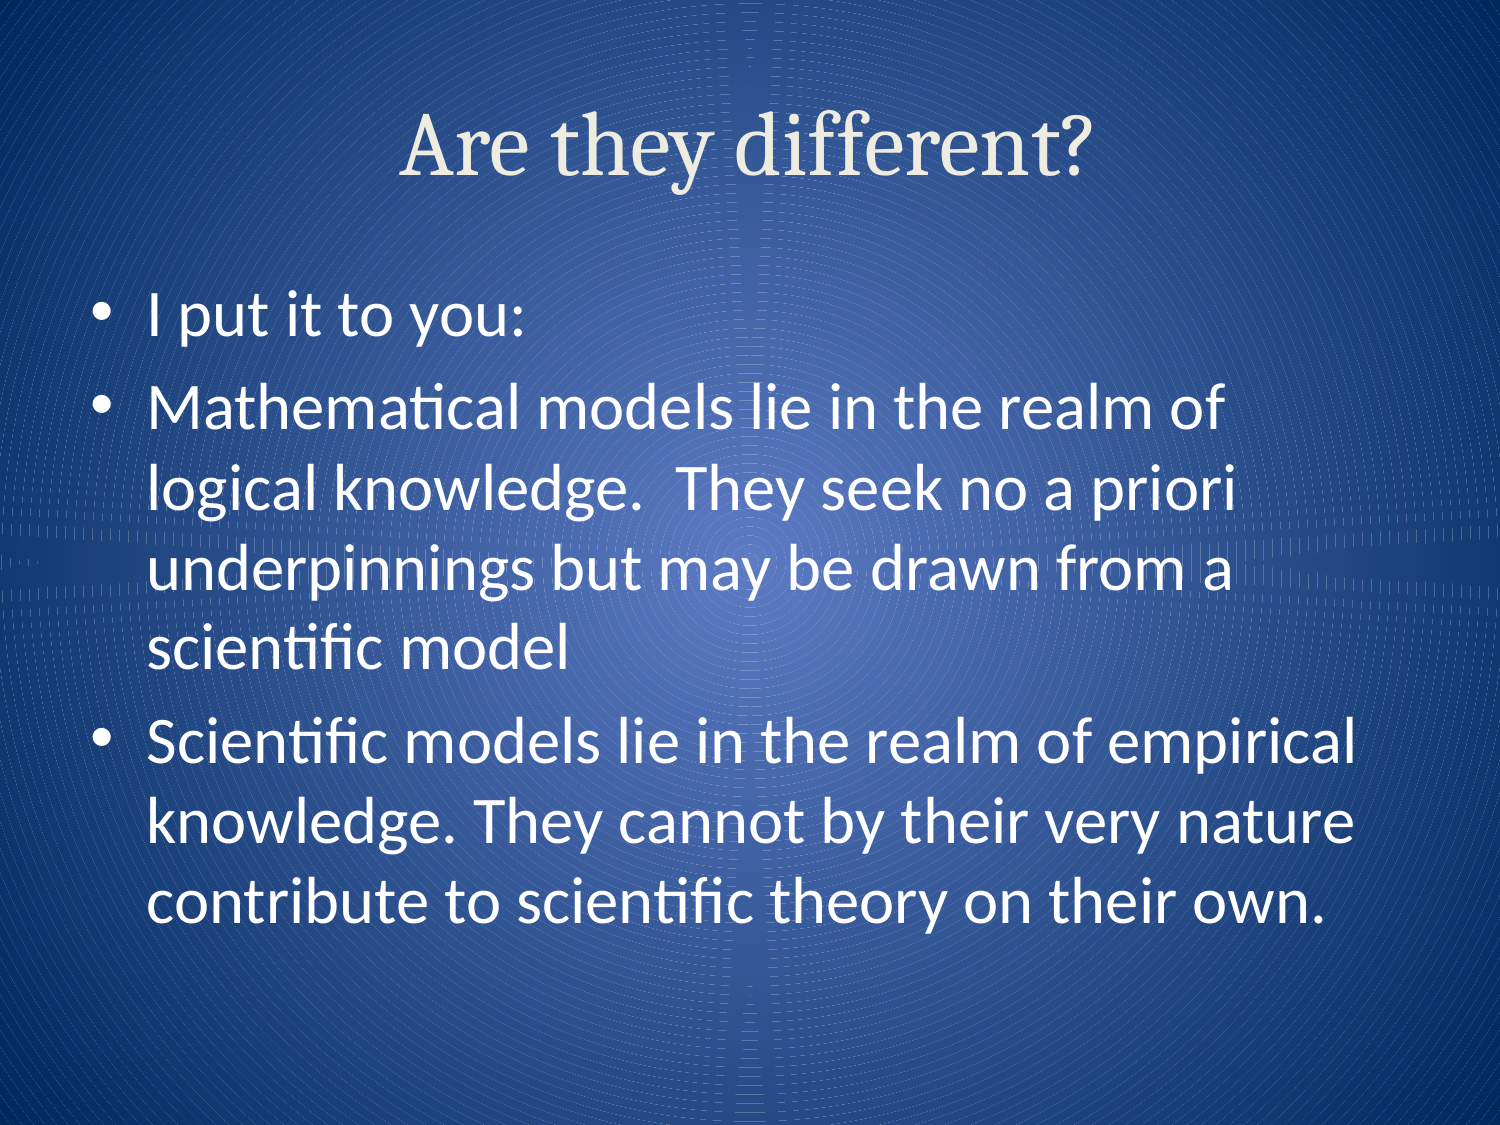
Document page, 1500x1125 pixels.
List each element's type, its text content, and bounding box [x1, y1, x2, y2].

list I put it to you: Mathematical models lie in the realm of logical knowledge. They seek no a priori underpinnings but may be drawn from a scientific model Scientific models lie in the realm of empirical knowledge. They cannot by their very nature contribute to scientific theory on their own. [75, 262, 1425, 1005]
title Are they different? [75, 45, 1425, 233]
